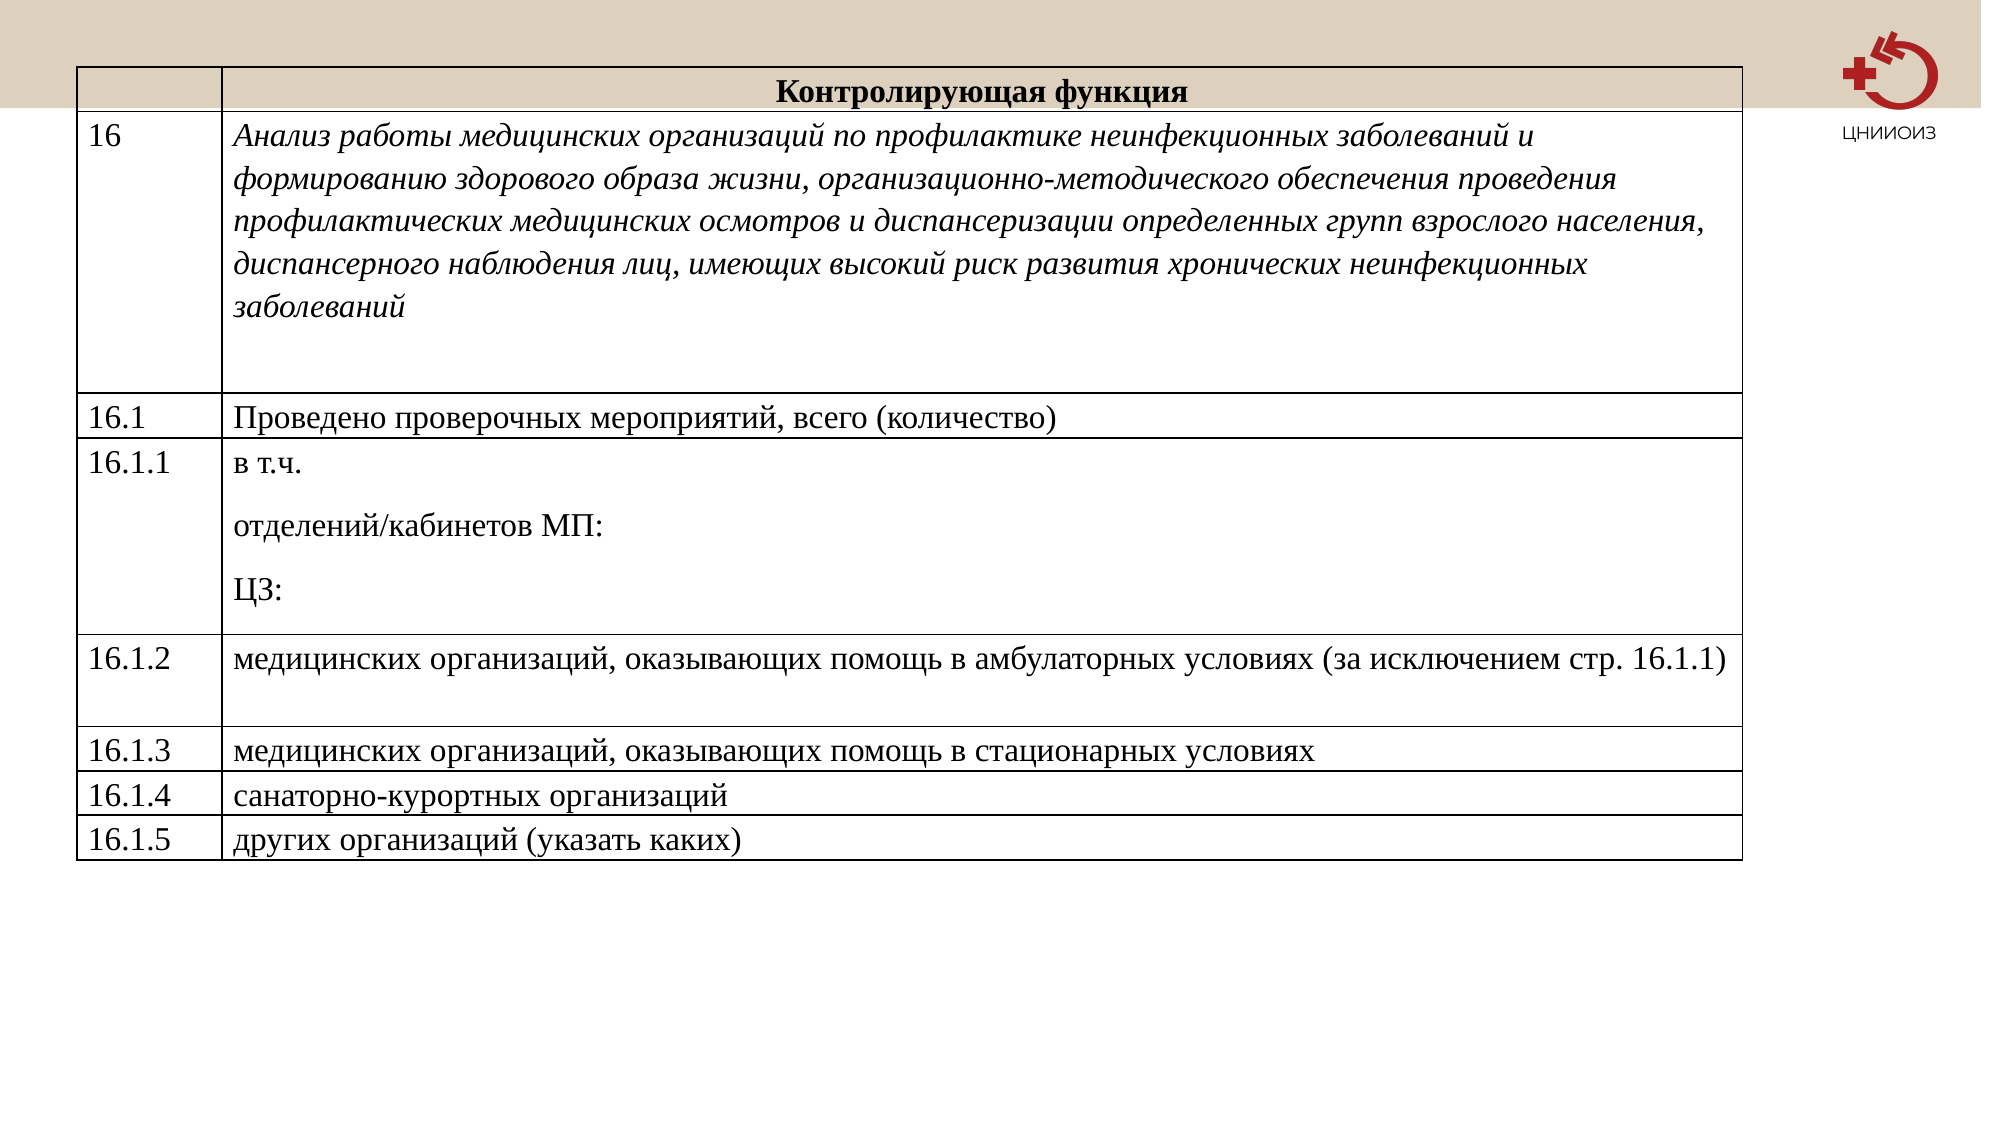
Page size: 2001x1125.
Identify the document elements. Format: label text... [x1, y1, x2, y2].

table_cell в т.ч. отделений/кабинетов МП: ЦЗ: [223, 439, 1742, 634]
table_cell 16.1.4 [78, 772, 221, 814]
table_cell 16 [78, 112, 221, 392]
table_cell 16.1.2 [78, 635, 221, 726]
text_box [0, 0, 1982, 109]
table_cell 16.1 [78, 394, 221, 437]
table_cell 16.1.5 [78, 816, 221, 859]
table_cell медицинских организаций, оказывающих помощь в стационарных условиях [223, 727, 1742, 770]
table_cell других организаций (указать каких) [223, 816, 1742, 859]
table_cell 16.1.3 [78, 727, 221, 770]
table_header Контролирующая функция [223, 68, 1742, 111]
table_cell санаторно-курортных организаций [223, 772, 1742, 814]
table_cell медицинских организаций, оказывающих помощь в амбулаторных условиях (за исключением стр. 16.1.1) [223, 635, 1742, 726]
table_header [78, 68, 221, 111]
table_cell Проведено проверочных мероприятий, всего (количество) [223, 394, 1742, 437]
table_cell 16.1.1 [78, 439, 221, 634]
table_cell Анализ работы медицинских организаций по профилактике неинфекционных заболеваний и формированию здорового образа жизни, организационно-методического обеспечения проведения профилактических медицинских осмотров и диспансеризации определенных групп взрослого населения, диспансерного наблюдения лиц, имеющих высокий риск развития хронических неинфекционных заболеваний [223, 112, 1742, 392]
picture [1843, 31, 1938, 142]
